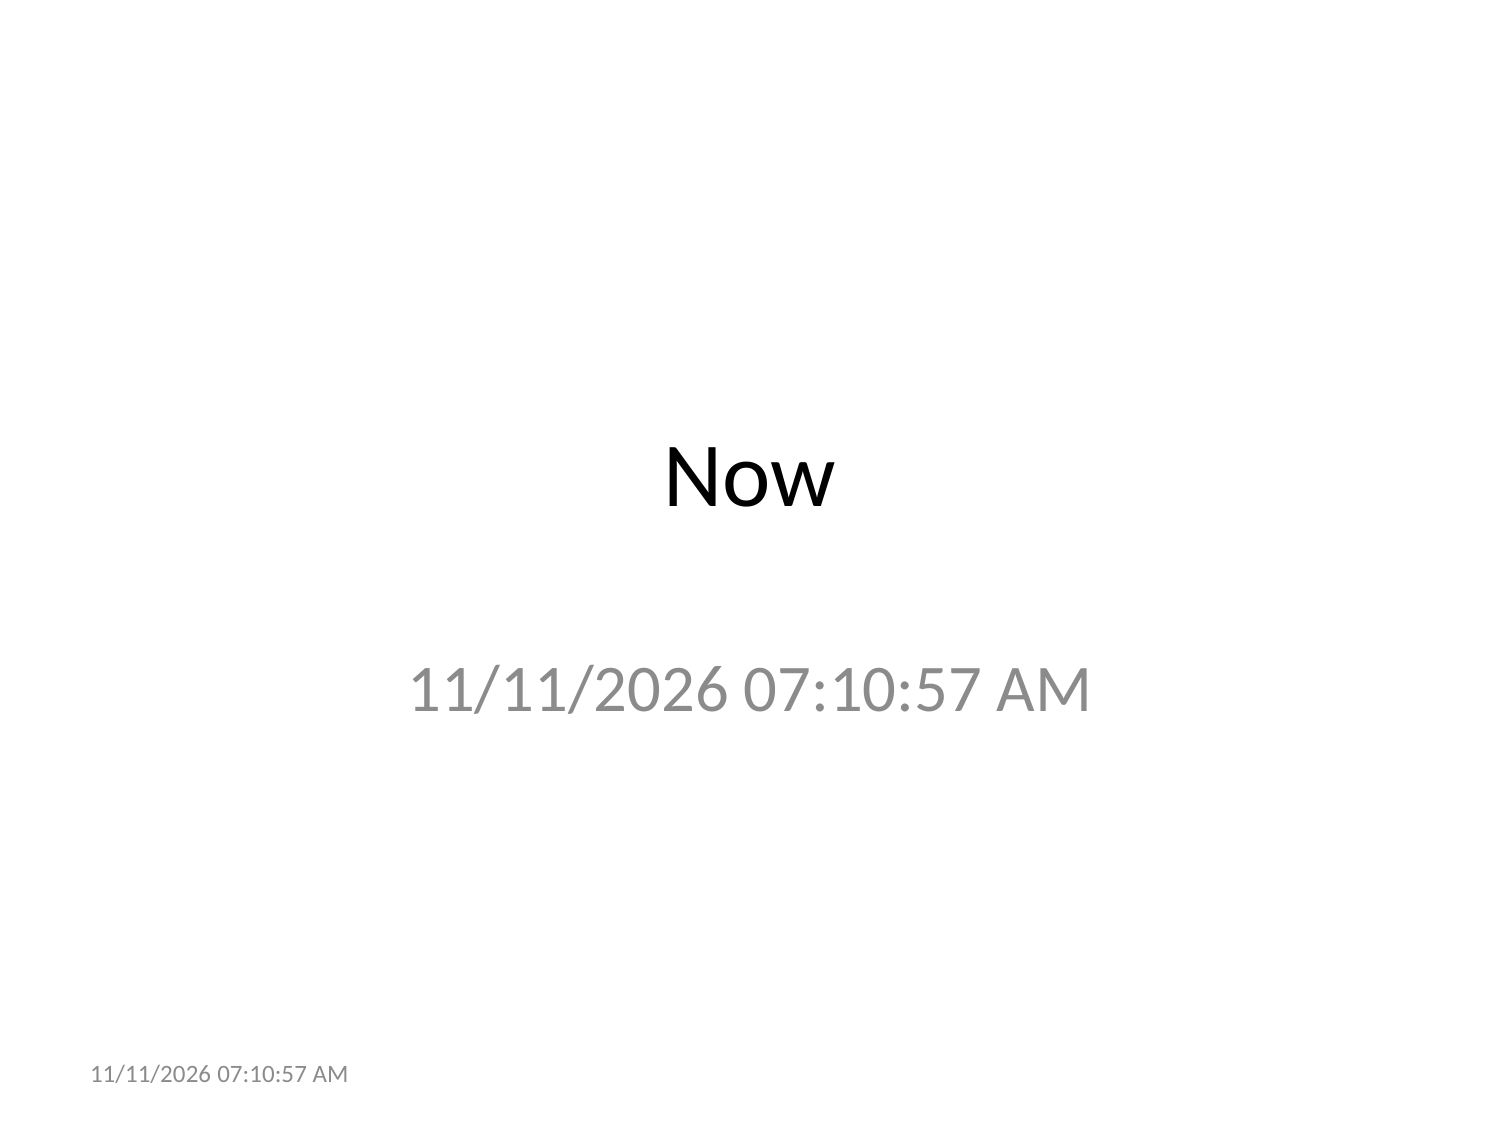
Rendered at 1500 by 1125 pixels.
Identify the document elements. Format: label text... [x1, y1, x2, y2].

title Now [112, 349, 1388, 591]
subtitle 2011-12-19 10:20:04 AM [225, 637, 1275, 925]
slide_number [75, 1042, 425, 1103]
